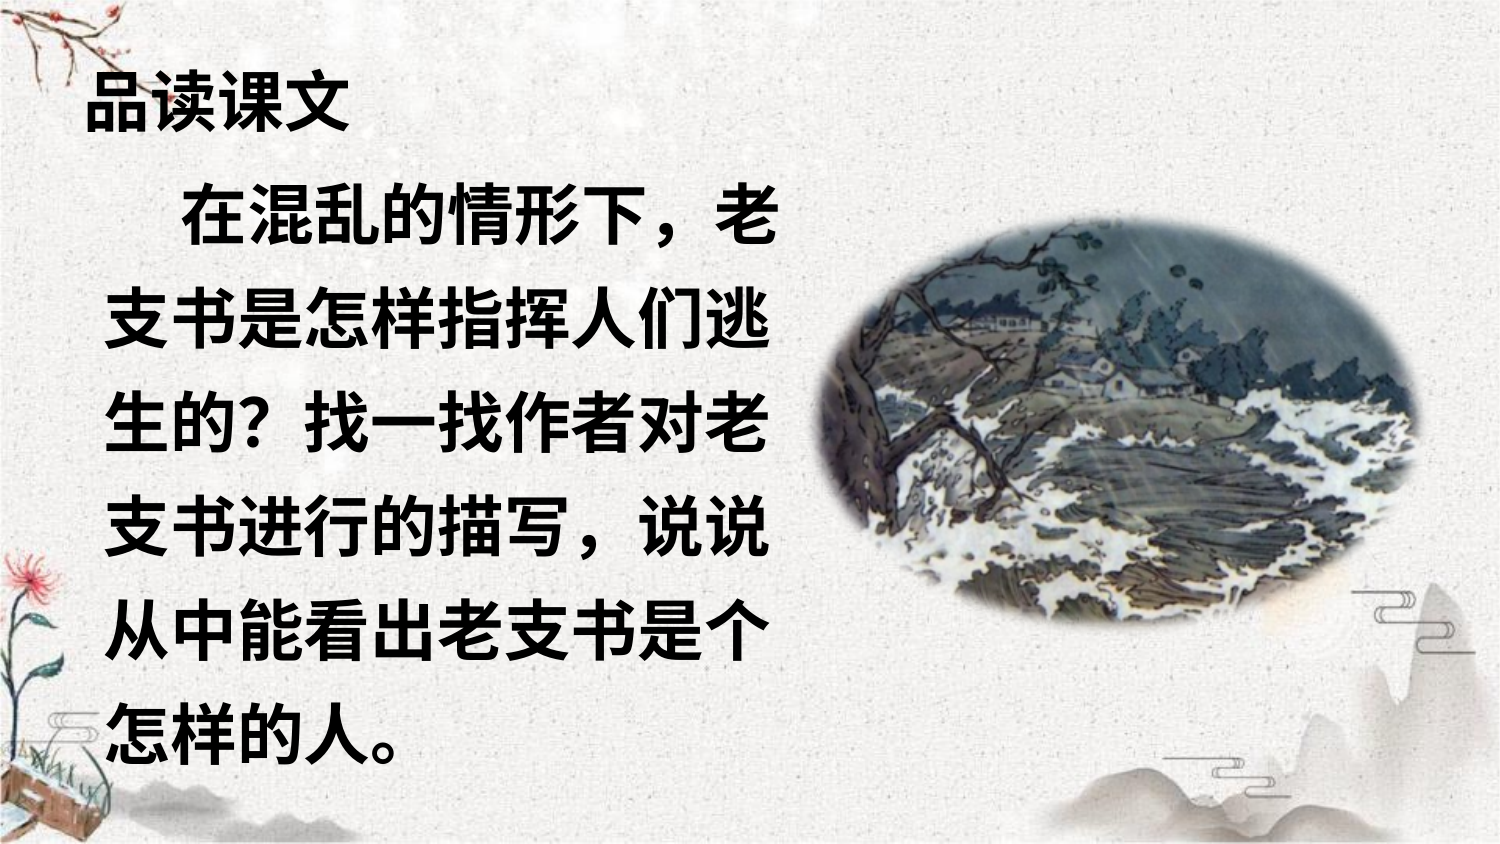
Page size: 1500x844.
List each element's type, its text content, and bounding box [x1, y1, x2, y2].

picture [0, 0, 1500, 844]
text_box 品读课文 [69, 52, 433, 157]
text_box 在混乱的情形下，老支书是怎样指挥人们逃生的？找一找作者对老支书进行的描写，说说从中能看出老支书是个怎样的人。 [88, 141, 801, 780]
